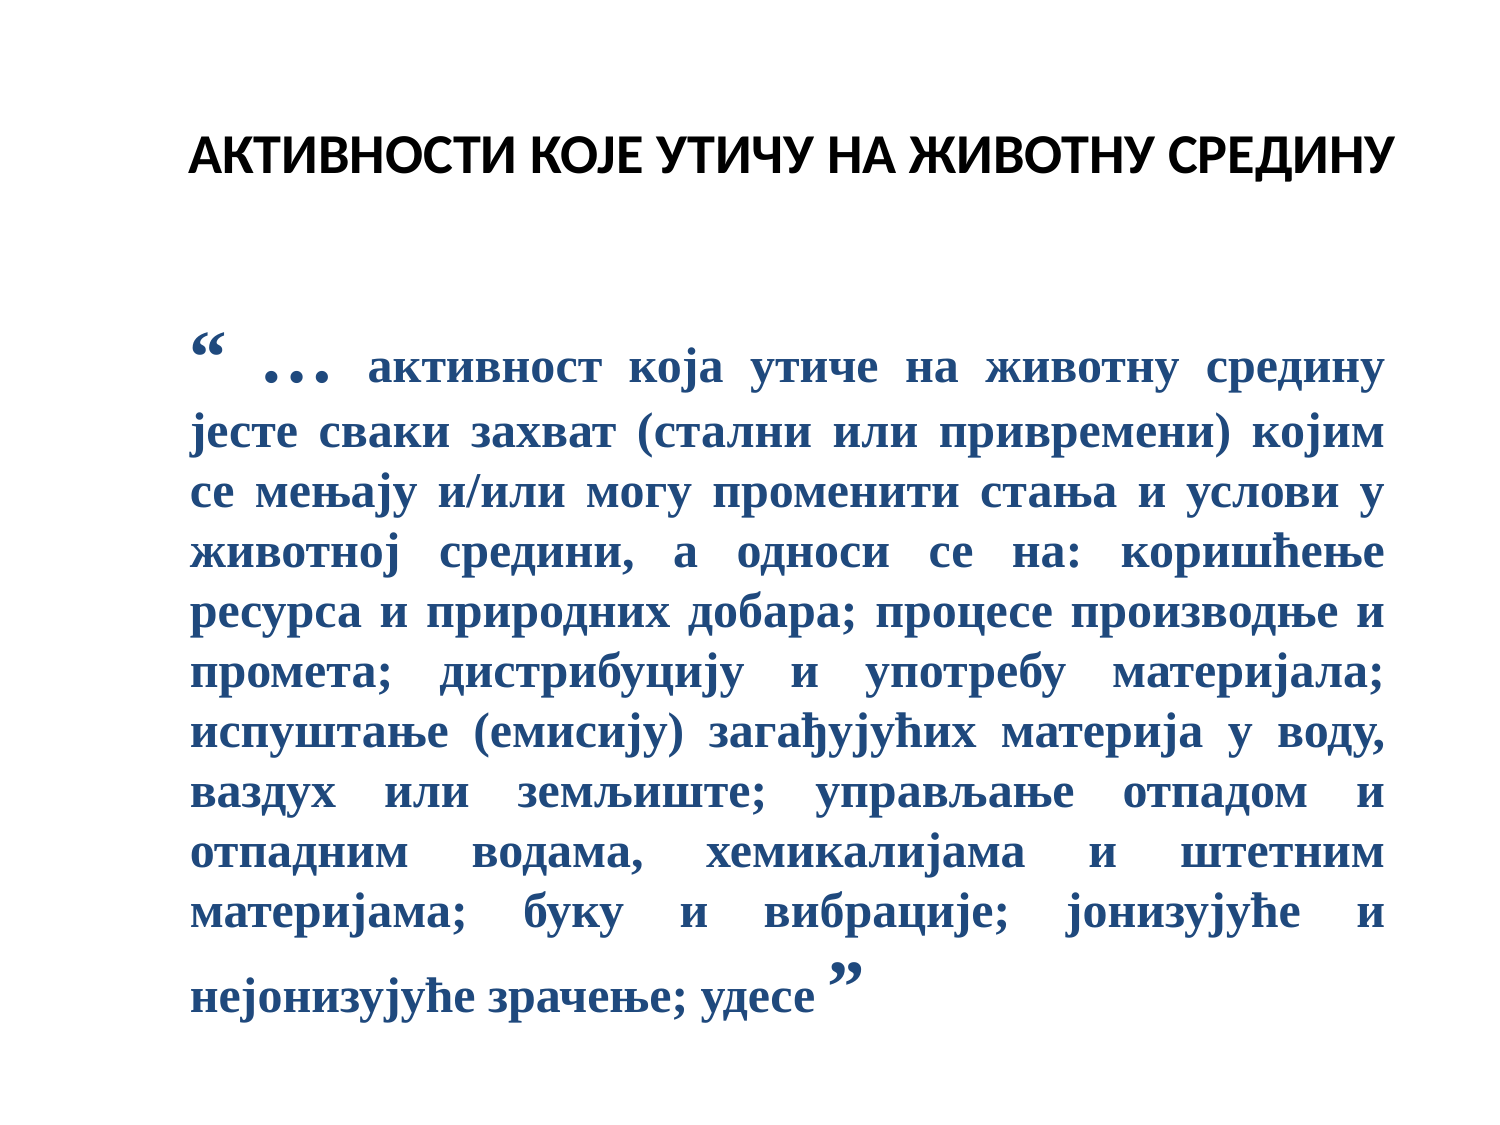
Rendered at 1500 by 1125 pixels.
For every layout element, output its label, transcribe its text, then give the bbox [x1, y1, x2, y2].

text_box “ … активност која утиче на животну средину јесте сваки захват (стални или привремени) којим се мењају и/или могу променити стања и услови у животној средини, а односи се на: коришћење ресурса и природних добара; процесе производње и промета; дистрибуцију и употребу материјала; испуштање (емисију) загађујућих материја у воду, ваздух или земљиште; управљање отпадом и отпадним водама, хемикалијама и штетним материјама; буку и вибрације; јонизујуће и нејонизујуће зрачење; удесе ” [174, 300, 1400, 1036]
title АКТИВНОСТИ КОЈЕ УТИЧУ НА ЖИВОТНУ СРЕДИНУ [173, 76, 1425, 225]
